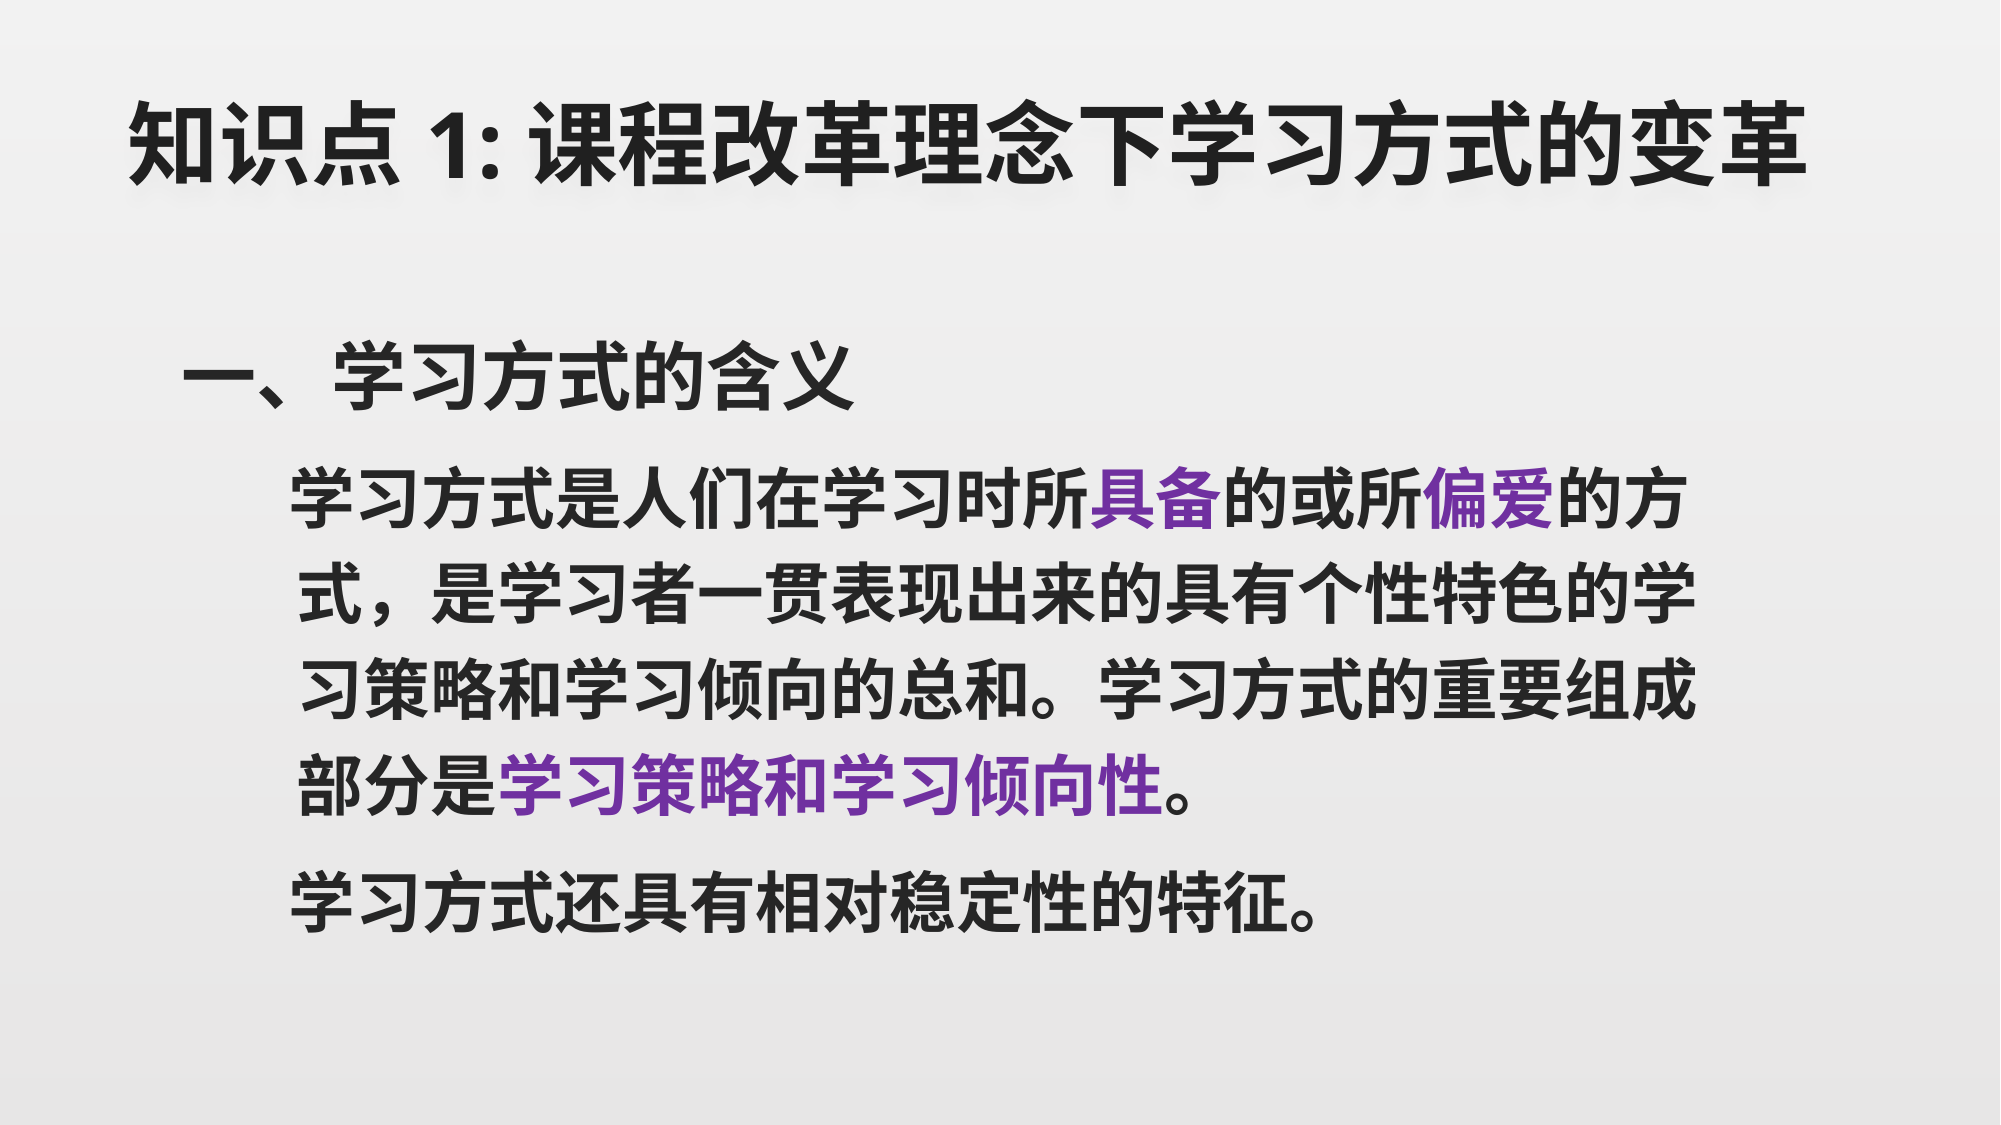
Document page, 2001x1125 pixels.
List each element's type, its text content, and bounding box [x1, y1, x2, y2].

list 一、学习方式的含义 学习方式是人们在学习时所具备的或所偏爱的方式，是学习者一贯表现出来的具有个性特色的学习策略和学习倾向的总和。学习方式的重要组成部分是学习策略和学习倾向性。 学习方式还具有相对稳定性的特征。 [161, 301, 1728, 1057]
title 知识点1:课程改革理念下学习方式的变革 [69, 68, 1869, 229]
